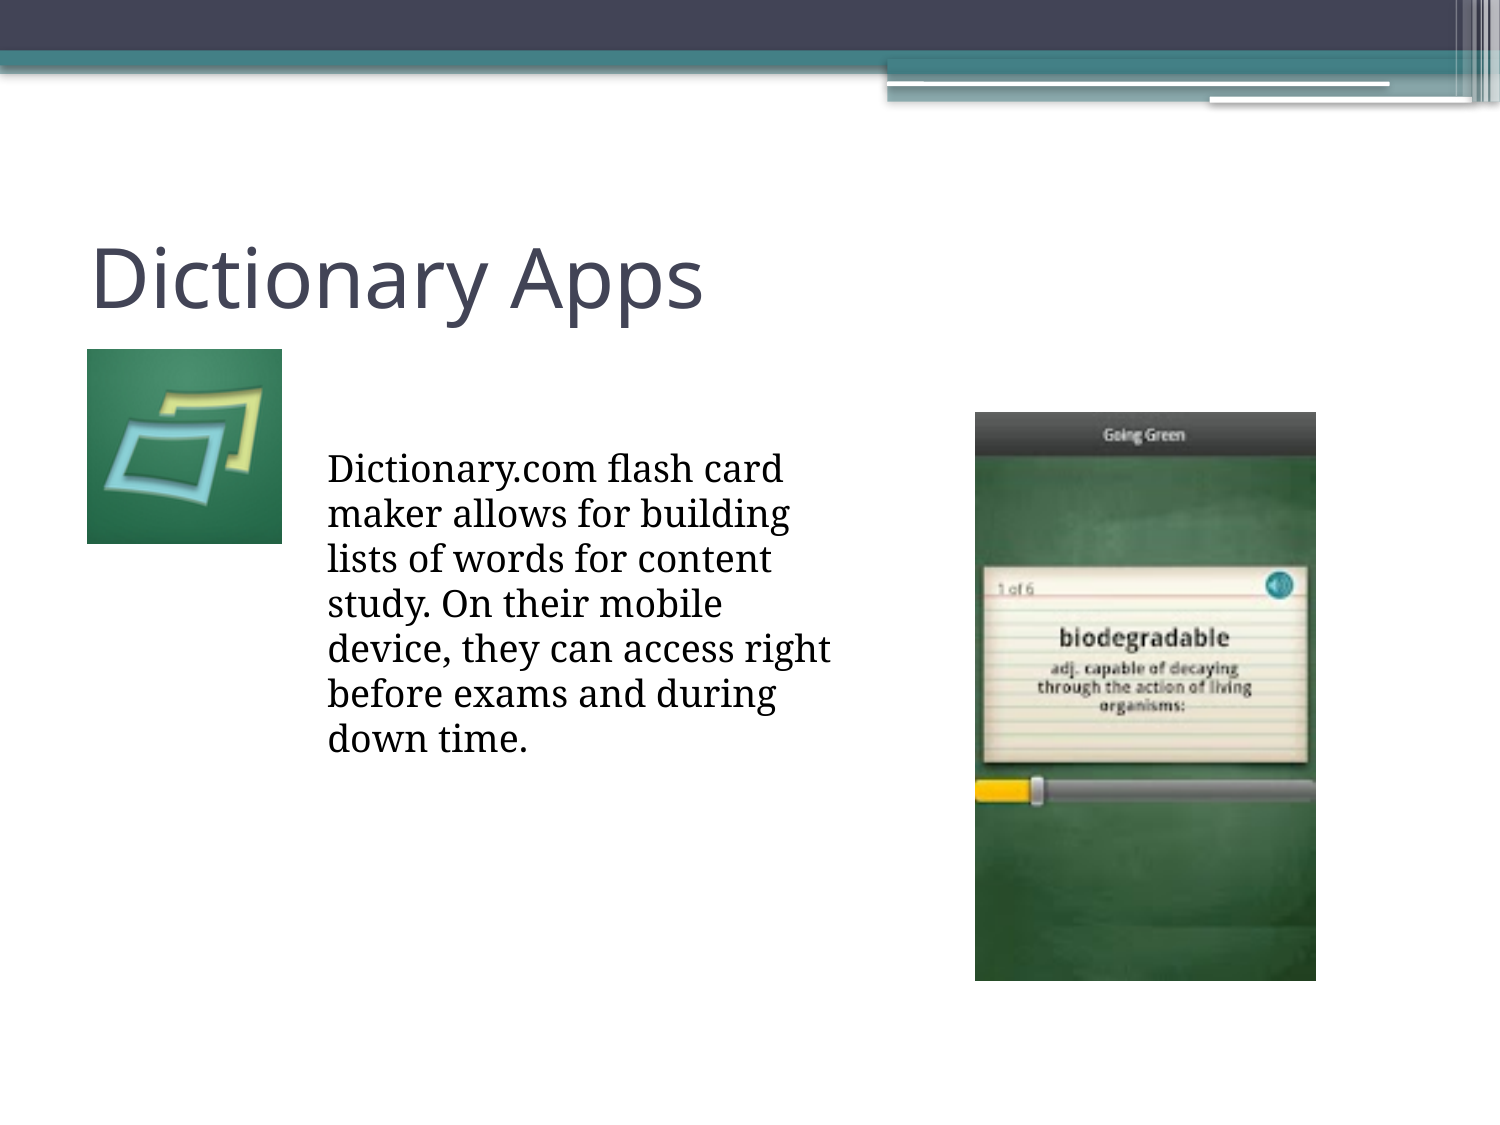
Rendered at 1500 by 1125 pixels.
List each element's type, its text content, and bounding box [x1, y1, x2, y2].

picture [974, 412, 1316, 981]
text_box Dictionary.com flash card maker allows for building lists of words for content study. On their mobile device, they can access right before exams and during down time. [312, 437, 850, 768]
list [87, 349, 282, 544]
title Dictionary Apps [75, 187, 1425, 363]
